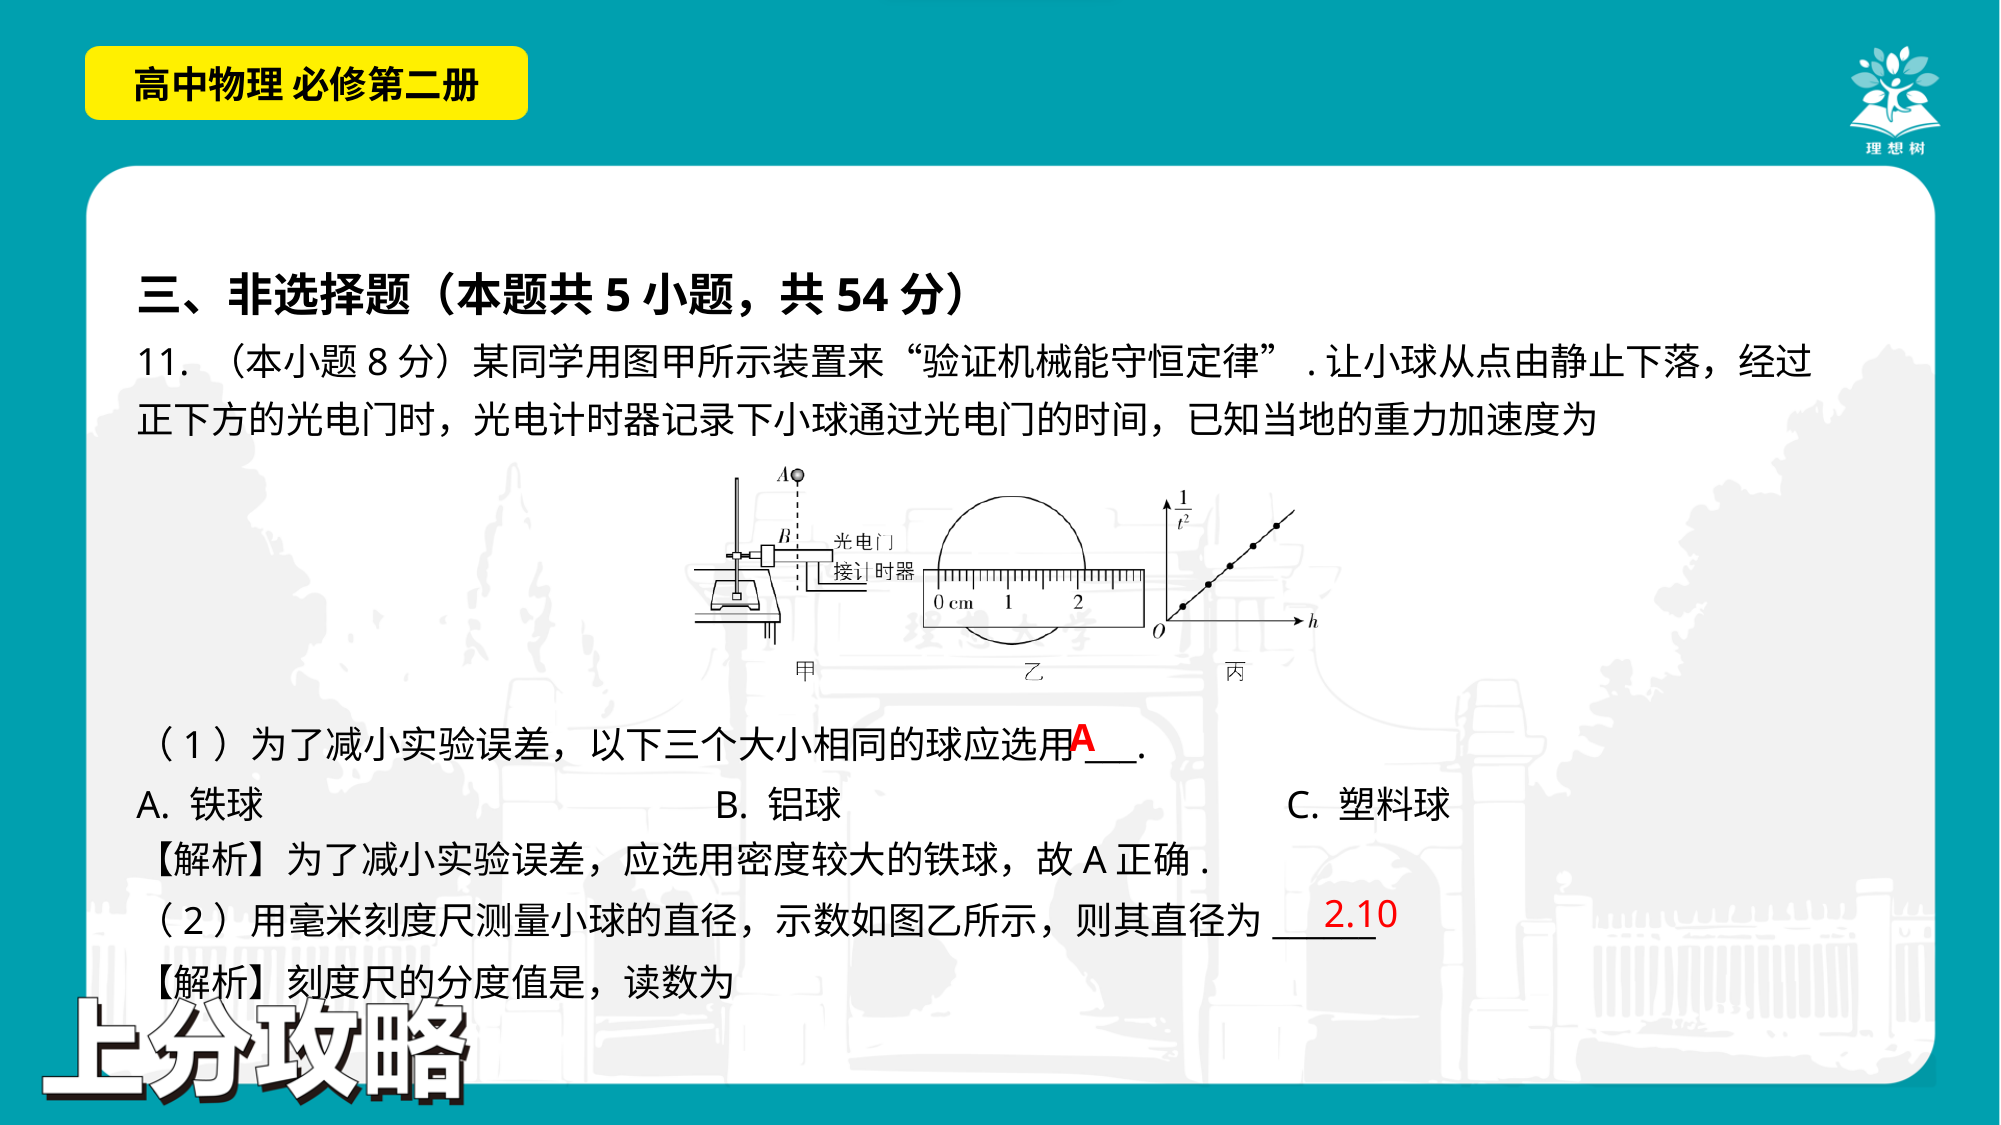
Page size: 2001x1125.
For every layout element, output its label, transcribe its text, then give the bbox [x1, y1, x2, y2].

text_box 三、非选择题（本题共5小题，共54分） [136, 247, 1865, 315]
text_box 2.10 [1310, 876, 1413, 930]
picture [0, 0, 2000, 1125]
text_box （1）为了减小实验误差，以下三个大小相同的球应选用___. [136, 707, 1865, 761]
text_box 【解析】为了减小实验误差，应选用密度较大的铁球，故A正确. [136, 822, 1865, 876]
text_box A. 铁球 B. 铝球 C. 塑料球 [136, 767, 1865, 821]
text_box A [1055, 700, 1110, 754]
